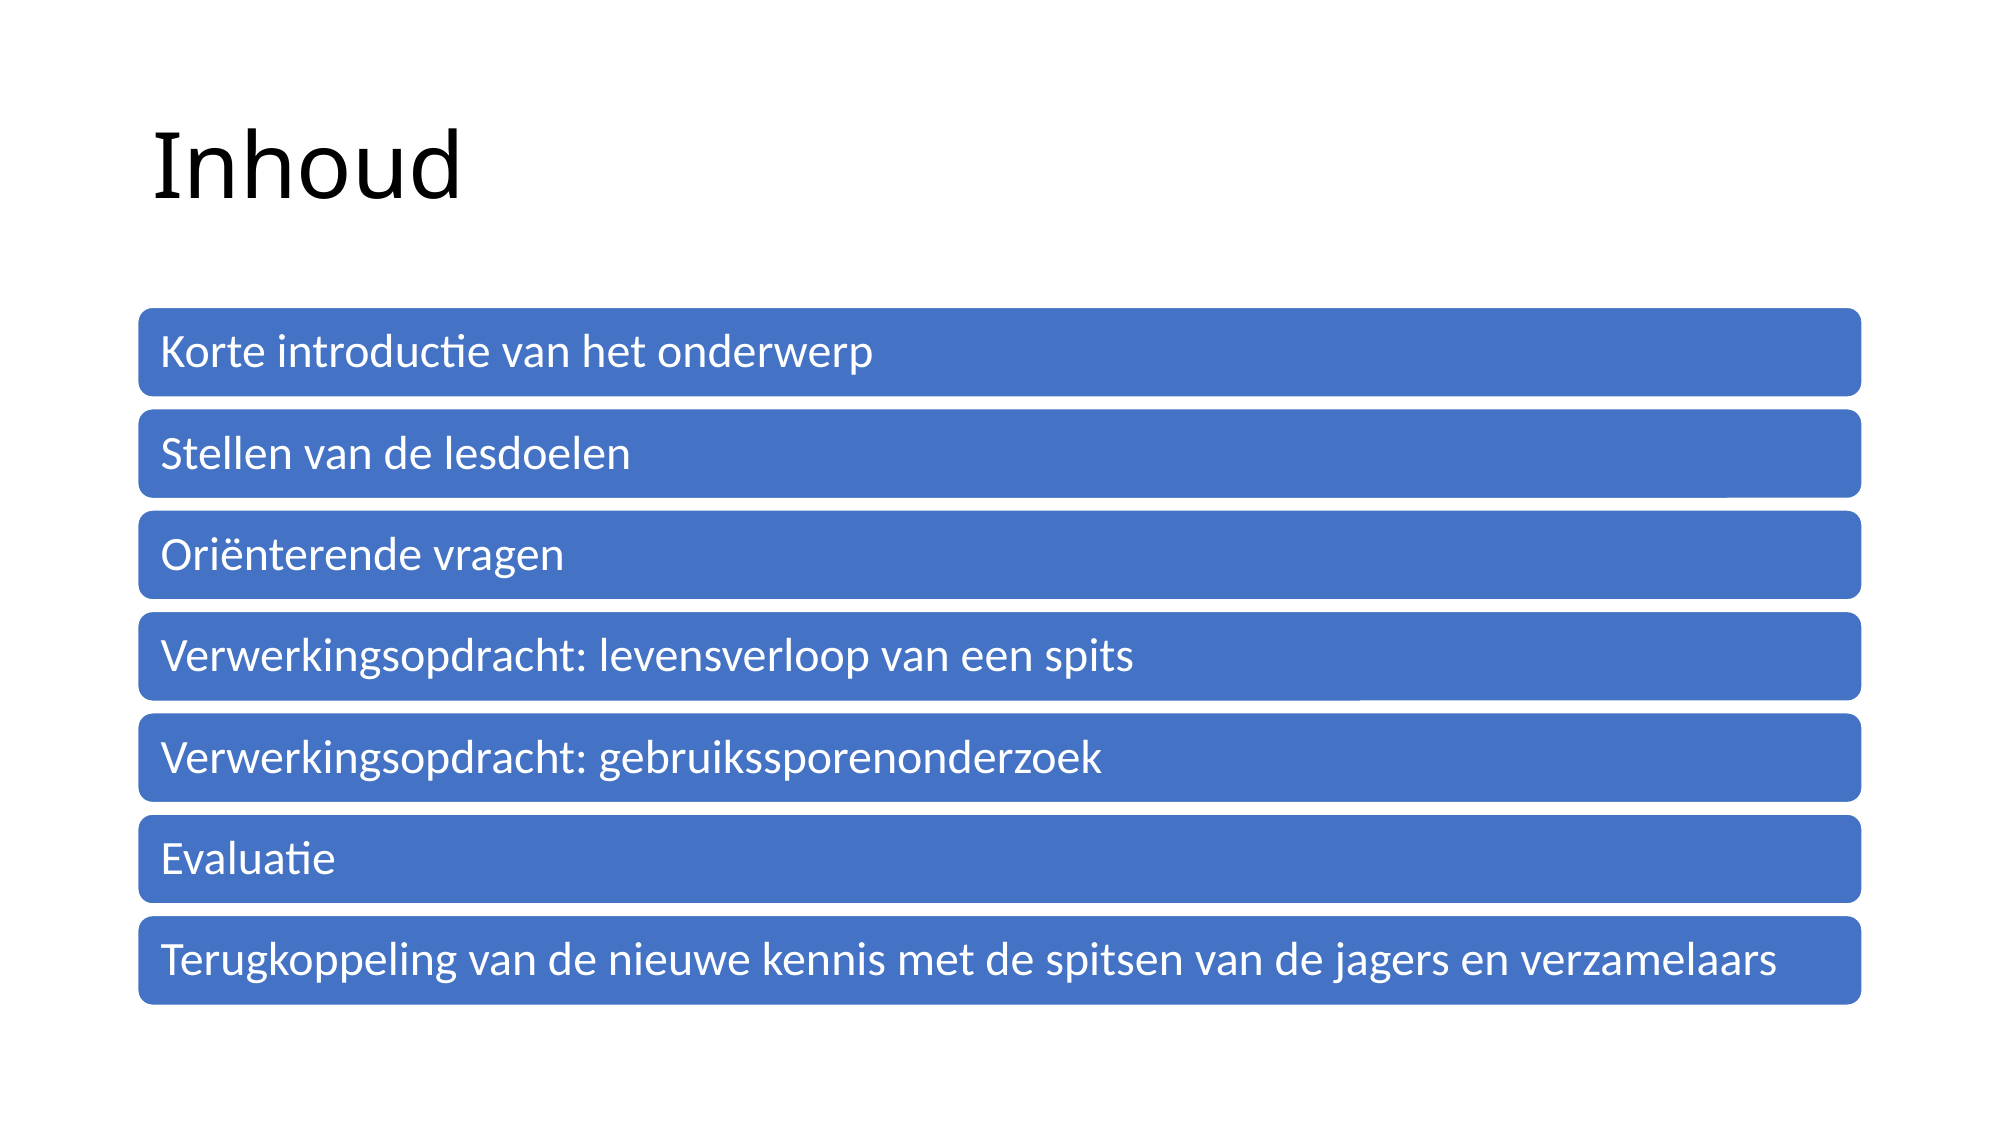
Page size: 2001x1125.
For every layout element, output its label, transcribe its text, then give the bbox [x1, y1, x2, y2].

title Inhoud [137, 59, 1863, 278]
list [137, 299, 1863, 1014]
